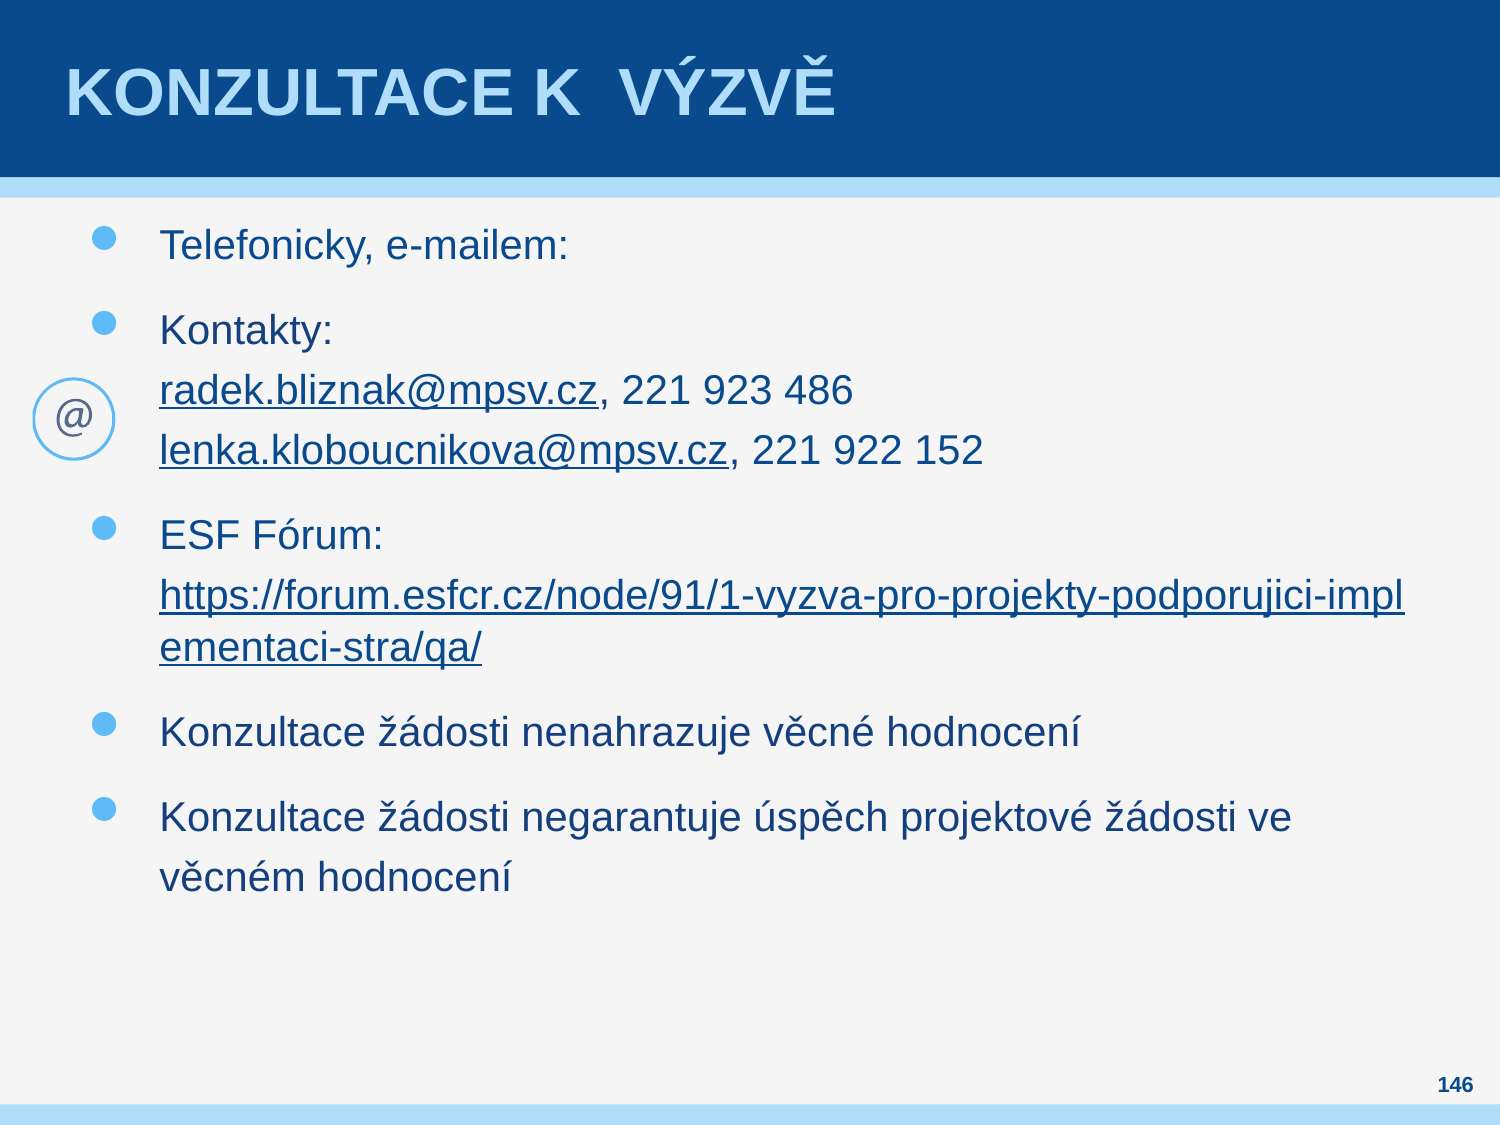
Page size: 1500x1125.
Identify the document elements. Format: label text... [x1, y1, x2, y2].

title Konzultace k výzvě [59, 0, 1441, 178]
slide_number 146 [1417, 1068, 1495, 1099]
picture [32, 377, 116, 461]
list Telefonicky, e-mailem: Kontakty: radek.bliznak@mpsv.cz, 221 923 486 lenka.kloboucnikova@mpsv.cz, 221 922 152 ESF Fórum: https://forum.esfcr.cz/node/91/1-vyzva-pro-projekty-podporujici-implementaci-stra/qa/ Konzultace žádosti nenahrazuje věcné hodnocení Konzultace žádosti negarantuje úspěch projektové žádosti ve věcném hodnocení [88, 208, 1412, 917]
